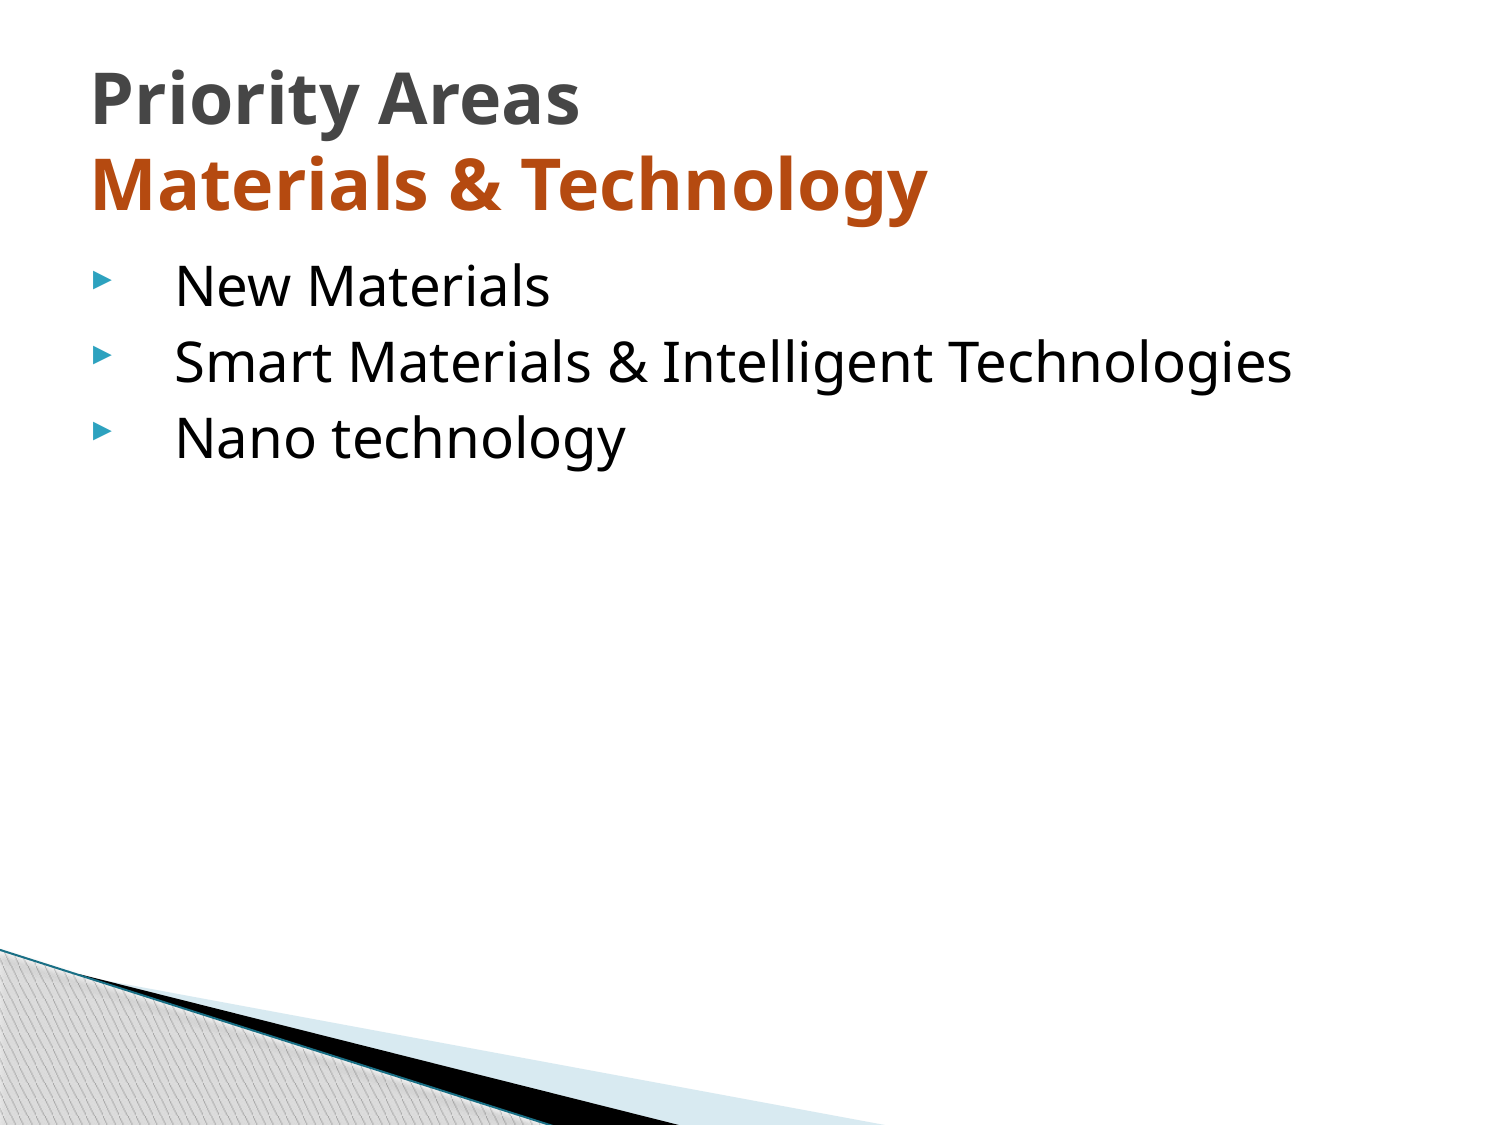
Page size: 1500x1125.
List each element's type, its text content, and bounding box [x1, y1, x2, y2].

title Priority Areas Materials & Technology [75, 45, 1425, 233]
list New Materials Smart Materials & Intelligent Technologies Nano technology [75, 243, 1425, 986]
